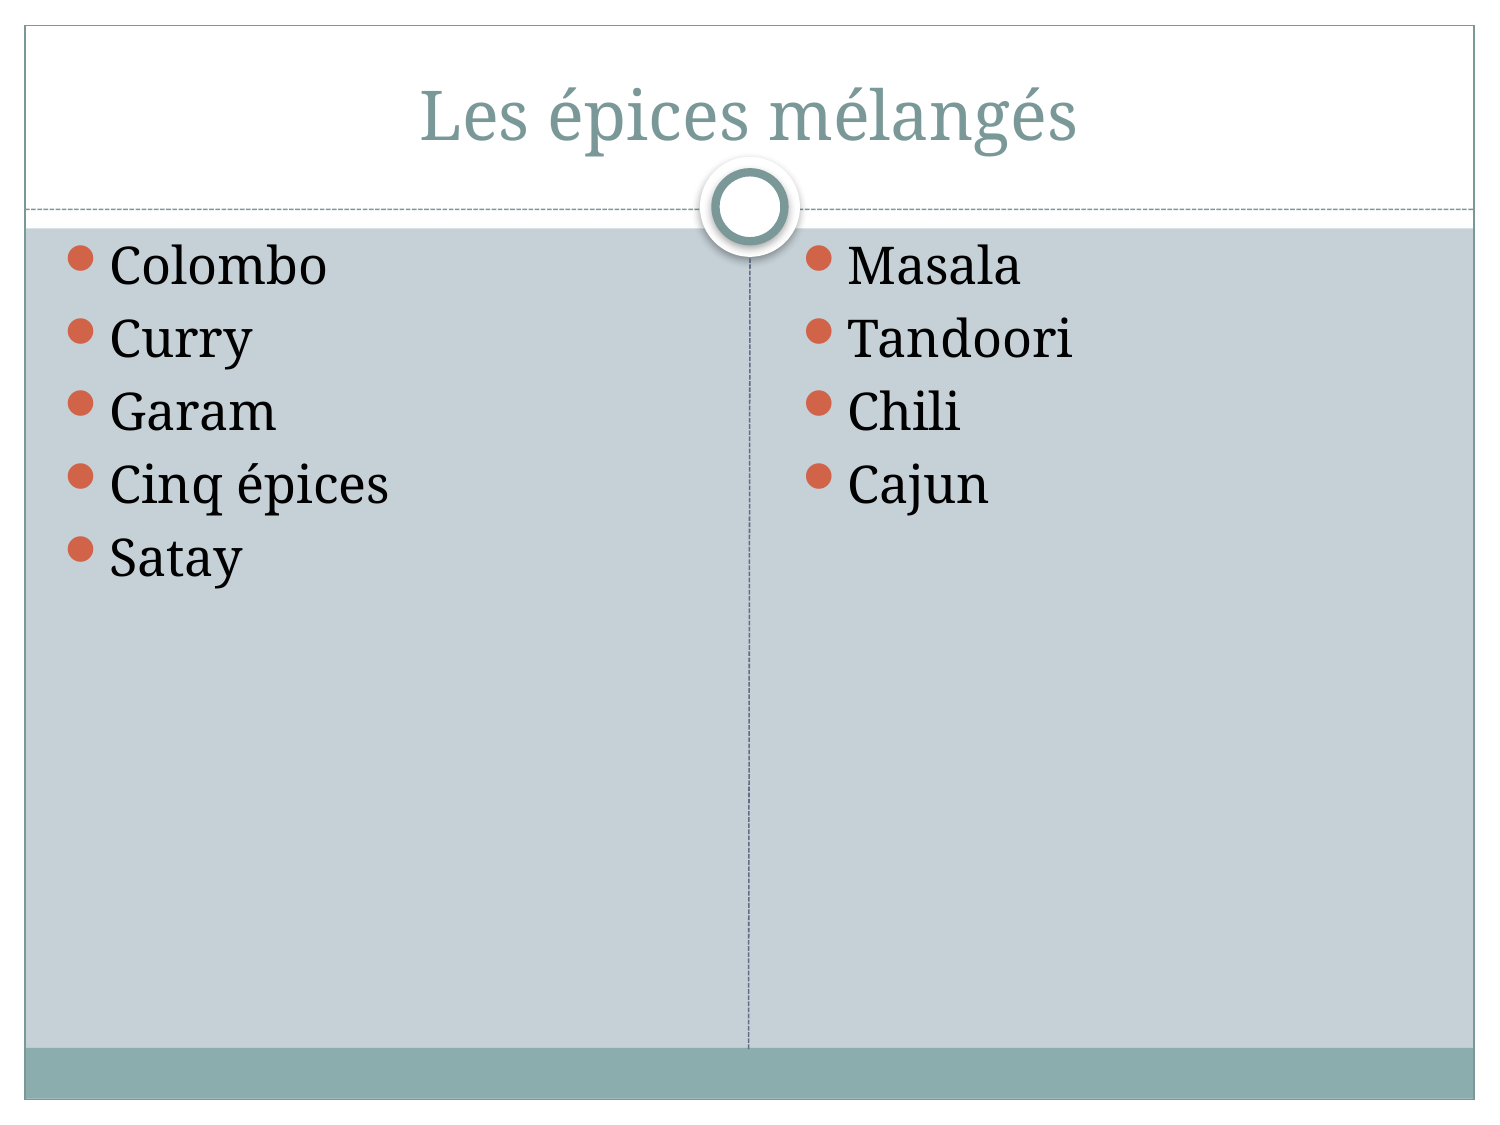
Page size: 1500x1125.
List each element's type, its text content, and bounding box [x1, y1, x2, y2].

list Colombo Curry Garam Cinq épices Satay [49, 224, 712, 993]
title Les épices mélangés [49, 37, 1450, 162]
list Masala Tandoori Chili Cajun [787, 224, 1450, 993]
